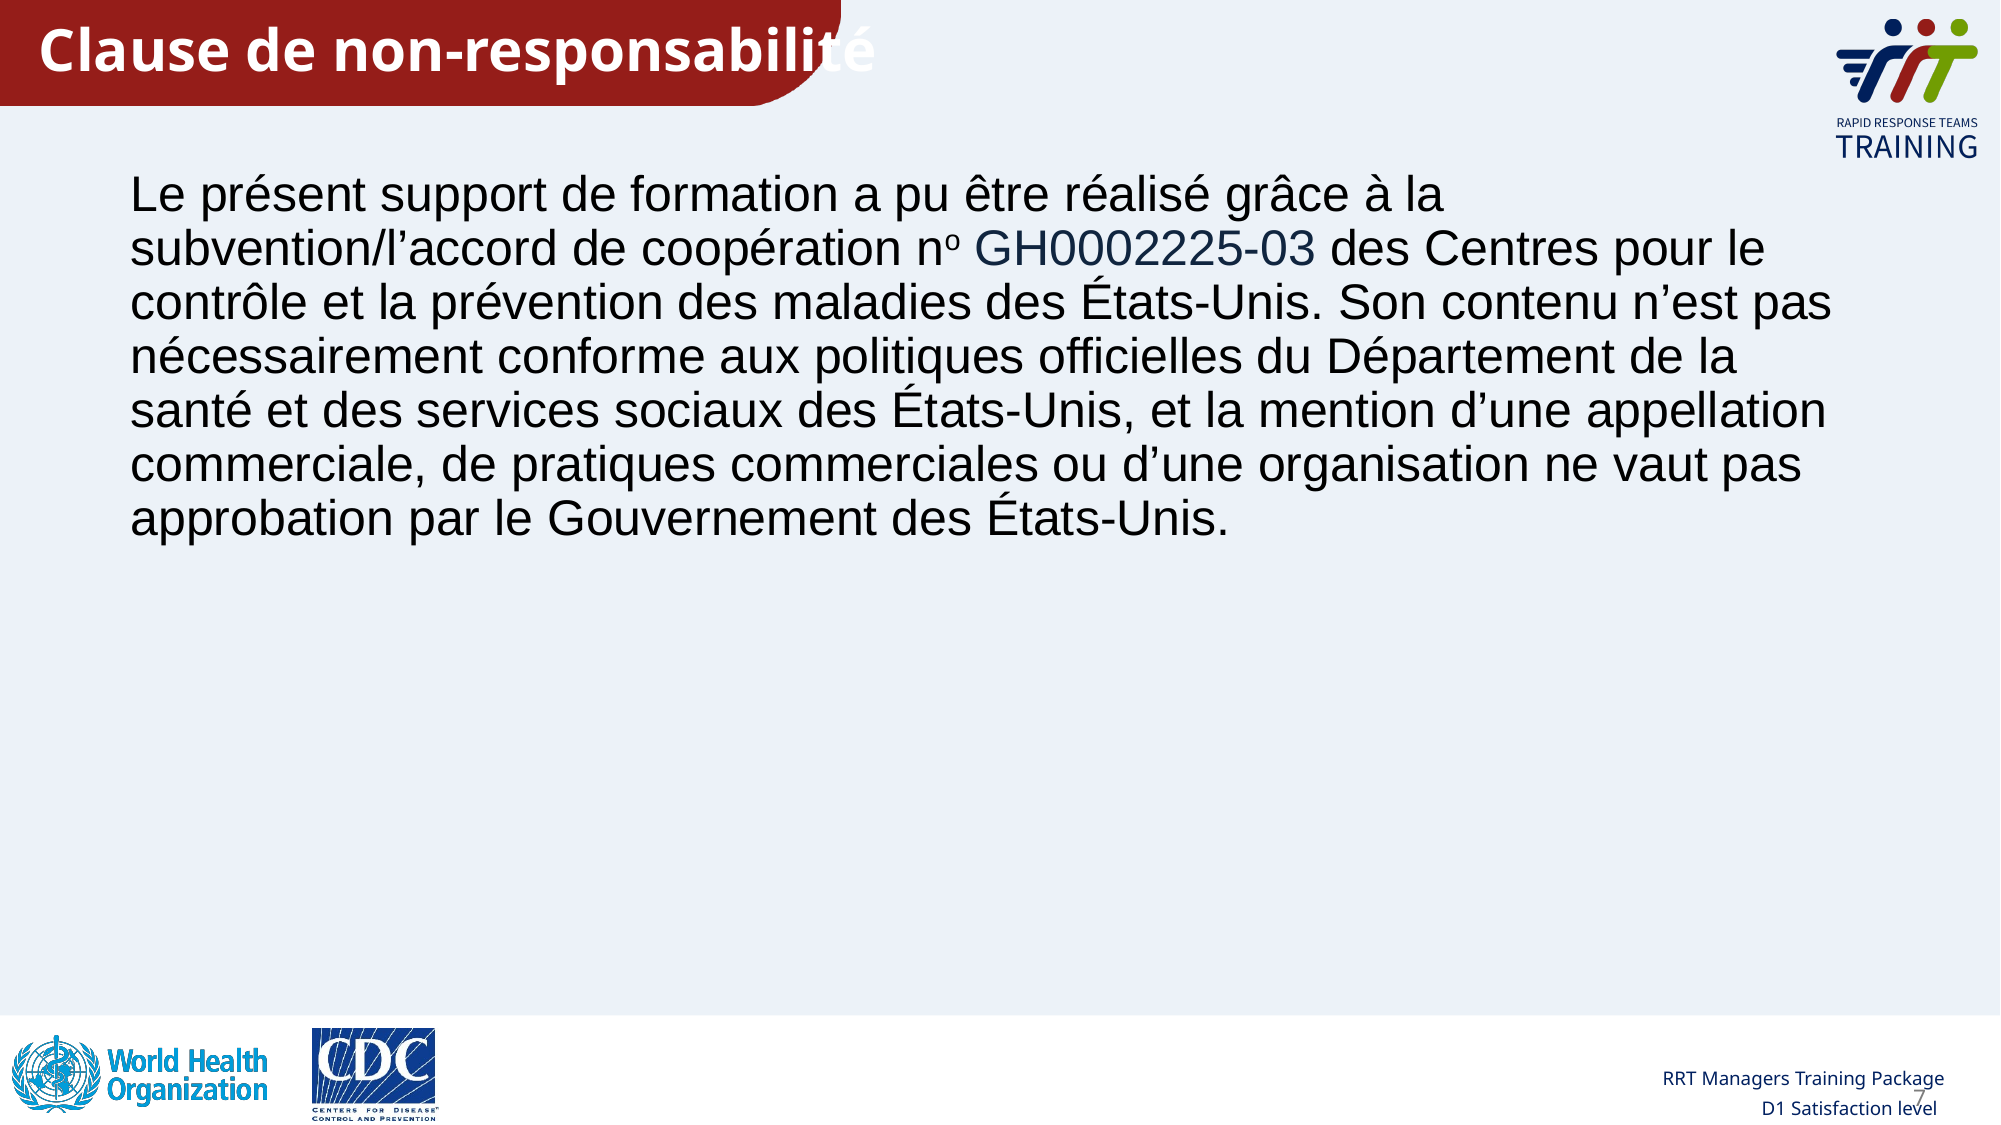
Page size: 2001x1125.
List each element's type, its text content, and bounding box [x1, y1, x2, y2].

picture [71, 1053, 90, 1091]
picture [312, 1028, 439, 1121]
picture [46, 1056, 54, 1062]
picture [30, 1083, 37, 1091]
picture [50, 1108, 62, 1113]
picture [0, 0, 841, 106]
picture [59, 1035, 267, 1113]
list Clause de non-responsabilité [30, 13, 1544, 117]
picture [24, 1054, 36, 1087]
picture [12, 1083, 48, 1113]
picture [34, 1054, 43, 1078]
picture [22, 1062, 26, 1077]
list Le présent support de formation a pu être réalisé grâce à la subvention/l’accord de coopération no GH0002225-03 des Centres pour le contrôle et la prévention des maladies des États-Unis. Son contenu n’est pas nécessairement conforme aux politiques officielles du Département de la santé et des services sociaux des États-Unis, et la mention d’une appellation commerciale, de pratiques commerciales ou d’une organisation ne vaut pas approbation par le Gouvernement des États-Unis. [130, 167, 1846, 1023]
picture [12, 1035, 54, 1068]
picture [1835, 19, 1978, 167]
picture [40, 1062, 47, 1070]
picture [36, 1088, 78, 1105]
